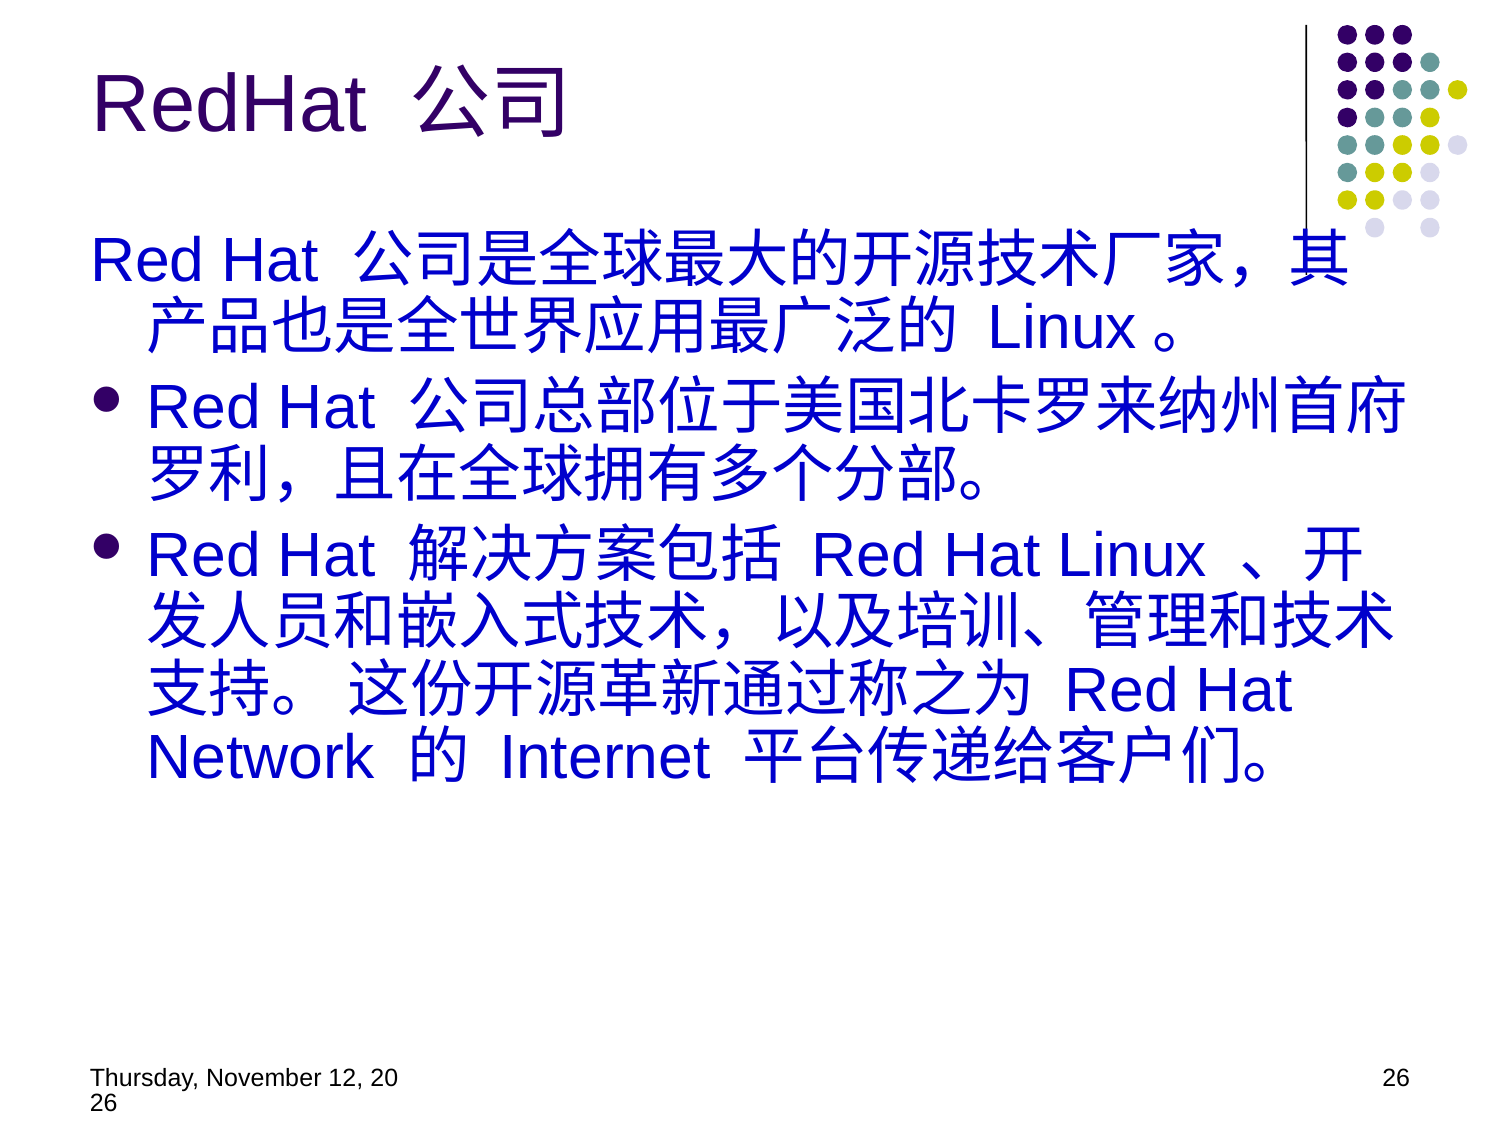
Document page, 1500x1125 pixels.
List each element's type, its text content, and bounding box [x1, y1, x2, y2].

footer [360, 1023, 1247, 1099]
title RedHat 公司 [76, 42, 1428, 230]
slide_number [75, 1024, 425, 1100]
slide_number 26 [1074, 1024, 1425, 1100]
list Red Hat 公司是全球最大的开源技术厂家，其产品也是全世界应用最广泛的 Linux。 Red Hat 公司总部位于美国北卡罗来纳州首府罗利，且在全球拥有多个分部。 Red Hat 解决方案包括 Red Hat Linux 、开发人员和嵌入式技术，以及培训、管理和技术支持。 这份开源革新通过称之为 Red Hat Network 的 Internet 平台传递给客户们。 [74, 219, 1426, 1006]
